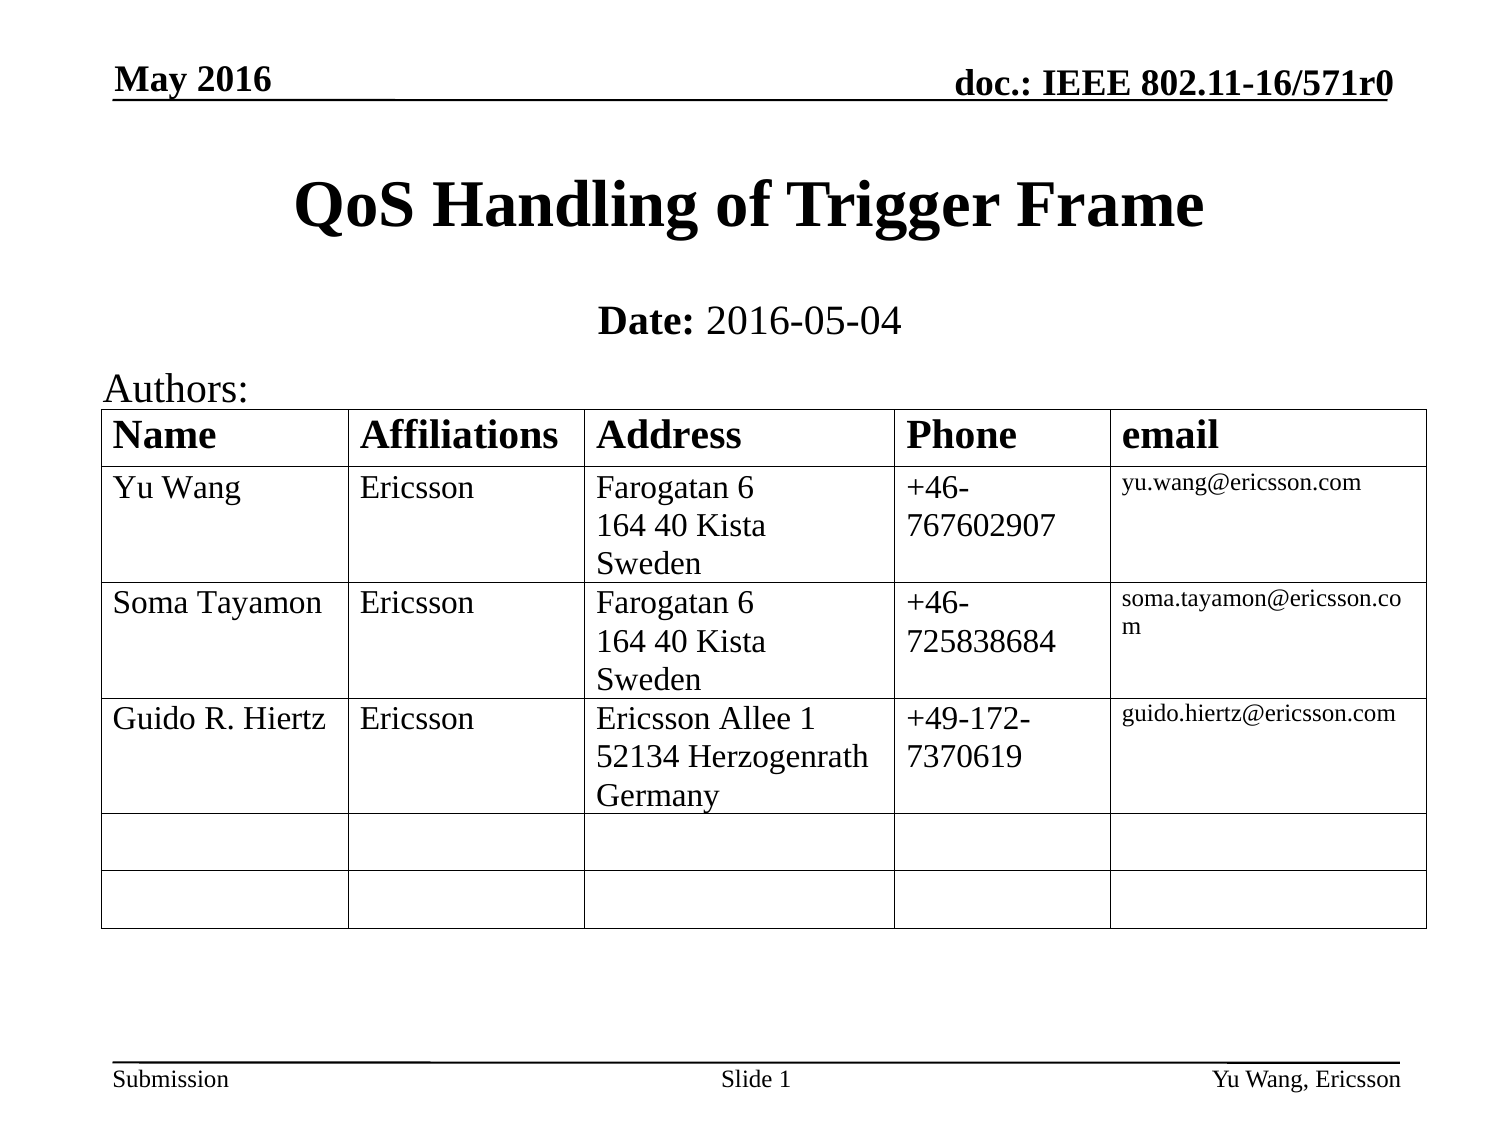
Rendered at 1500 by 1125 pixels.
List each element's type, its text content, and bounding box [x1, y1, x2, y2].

title QoS Handling of Trigger Frame [112, 112, 1388, 284]
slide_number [114, 54, 493, 100]
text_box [85, 409, 1440, 977]
footer Yu Wang, Ericsson [902, 1061, 1402, 1093]
slide_number Slide 1 [712, 1061, 800, 1123]
list Date: 2016-05-04 [112, 284, 1388, 351]
text_box Authors: [87, 353, 325, 407]
